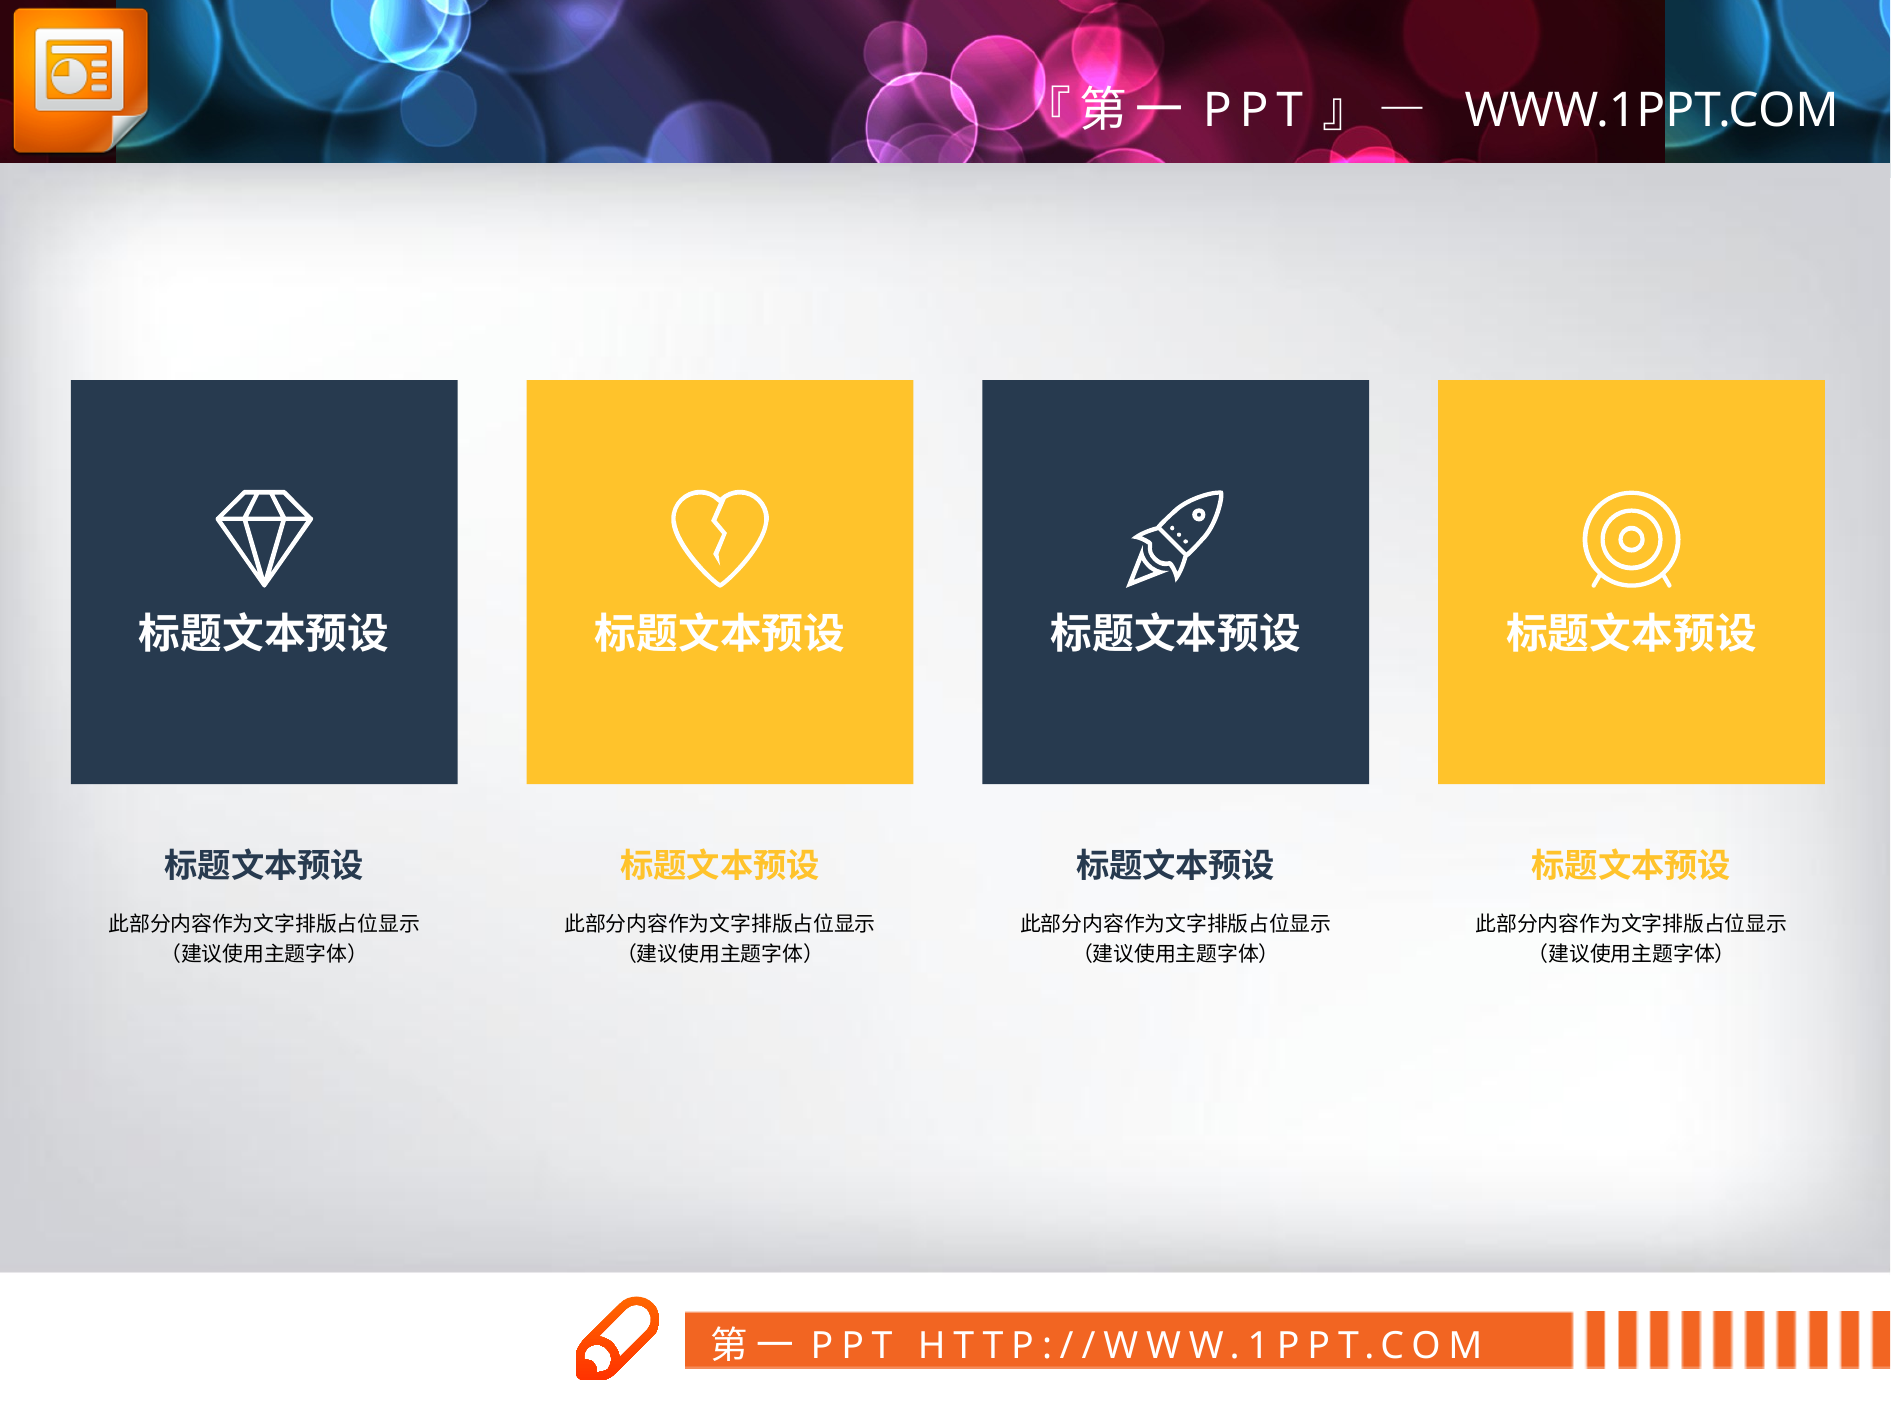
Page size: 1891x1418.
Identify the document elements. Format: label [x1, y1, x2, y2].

text_box [70, 379, 458, 1016]
text_box [982, 379, 1370, 1016]
text_box [526, 379, 914, 1016]
picture [0, 0, 1891, 1275]
text_box [1437, 379, 1826, 1016]
picture [685, 1311, 1891, 1369]
